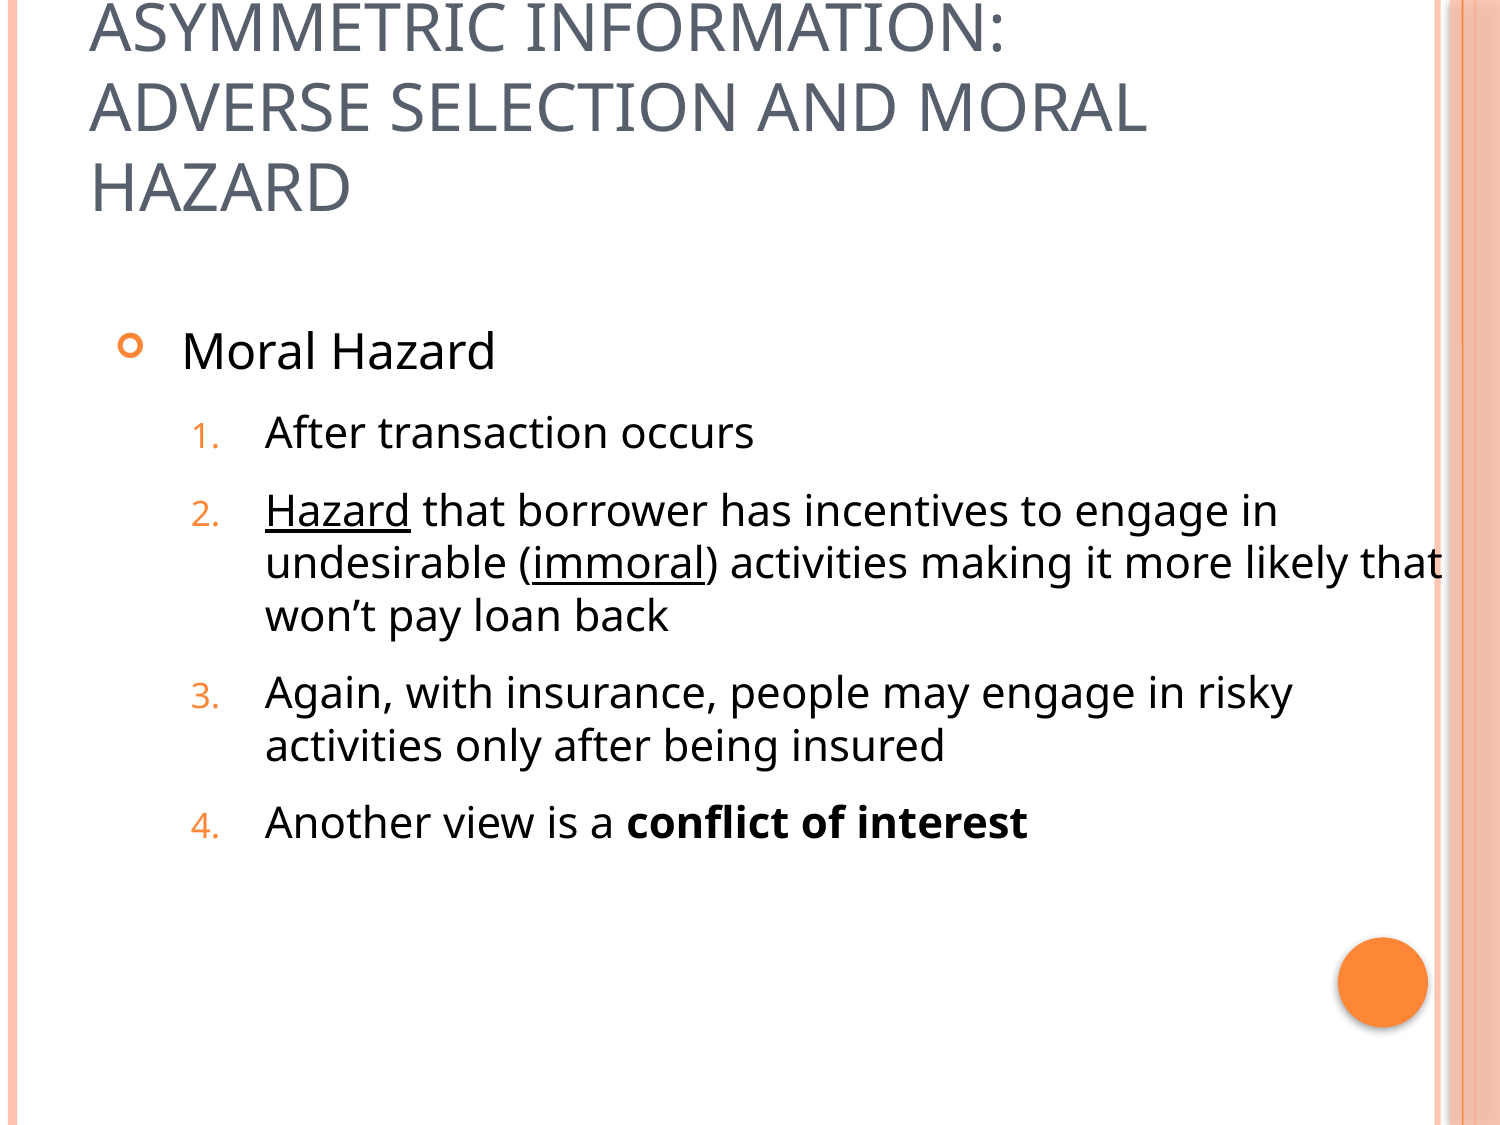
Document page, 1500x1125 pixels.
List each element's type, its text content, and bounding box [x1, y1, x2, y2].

list Moral Hazard After transaction occurs Hazard that borrower has incentives to engage in undesirable (immoral) activities making it more likely that won’t pay loan back Again, with insurance, people may engage in risky activities only after being insured Another view is a conflict of interest [99, 312, 1475, 988]
title Asymmetric Information: Adverse Selection and Moral Hazard [75, 45, 1300, 233]
